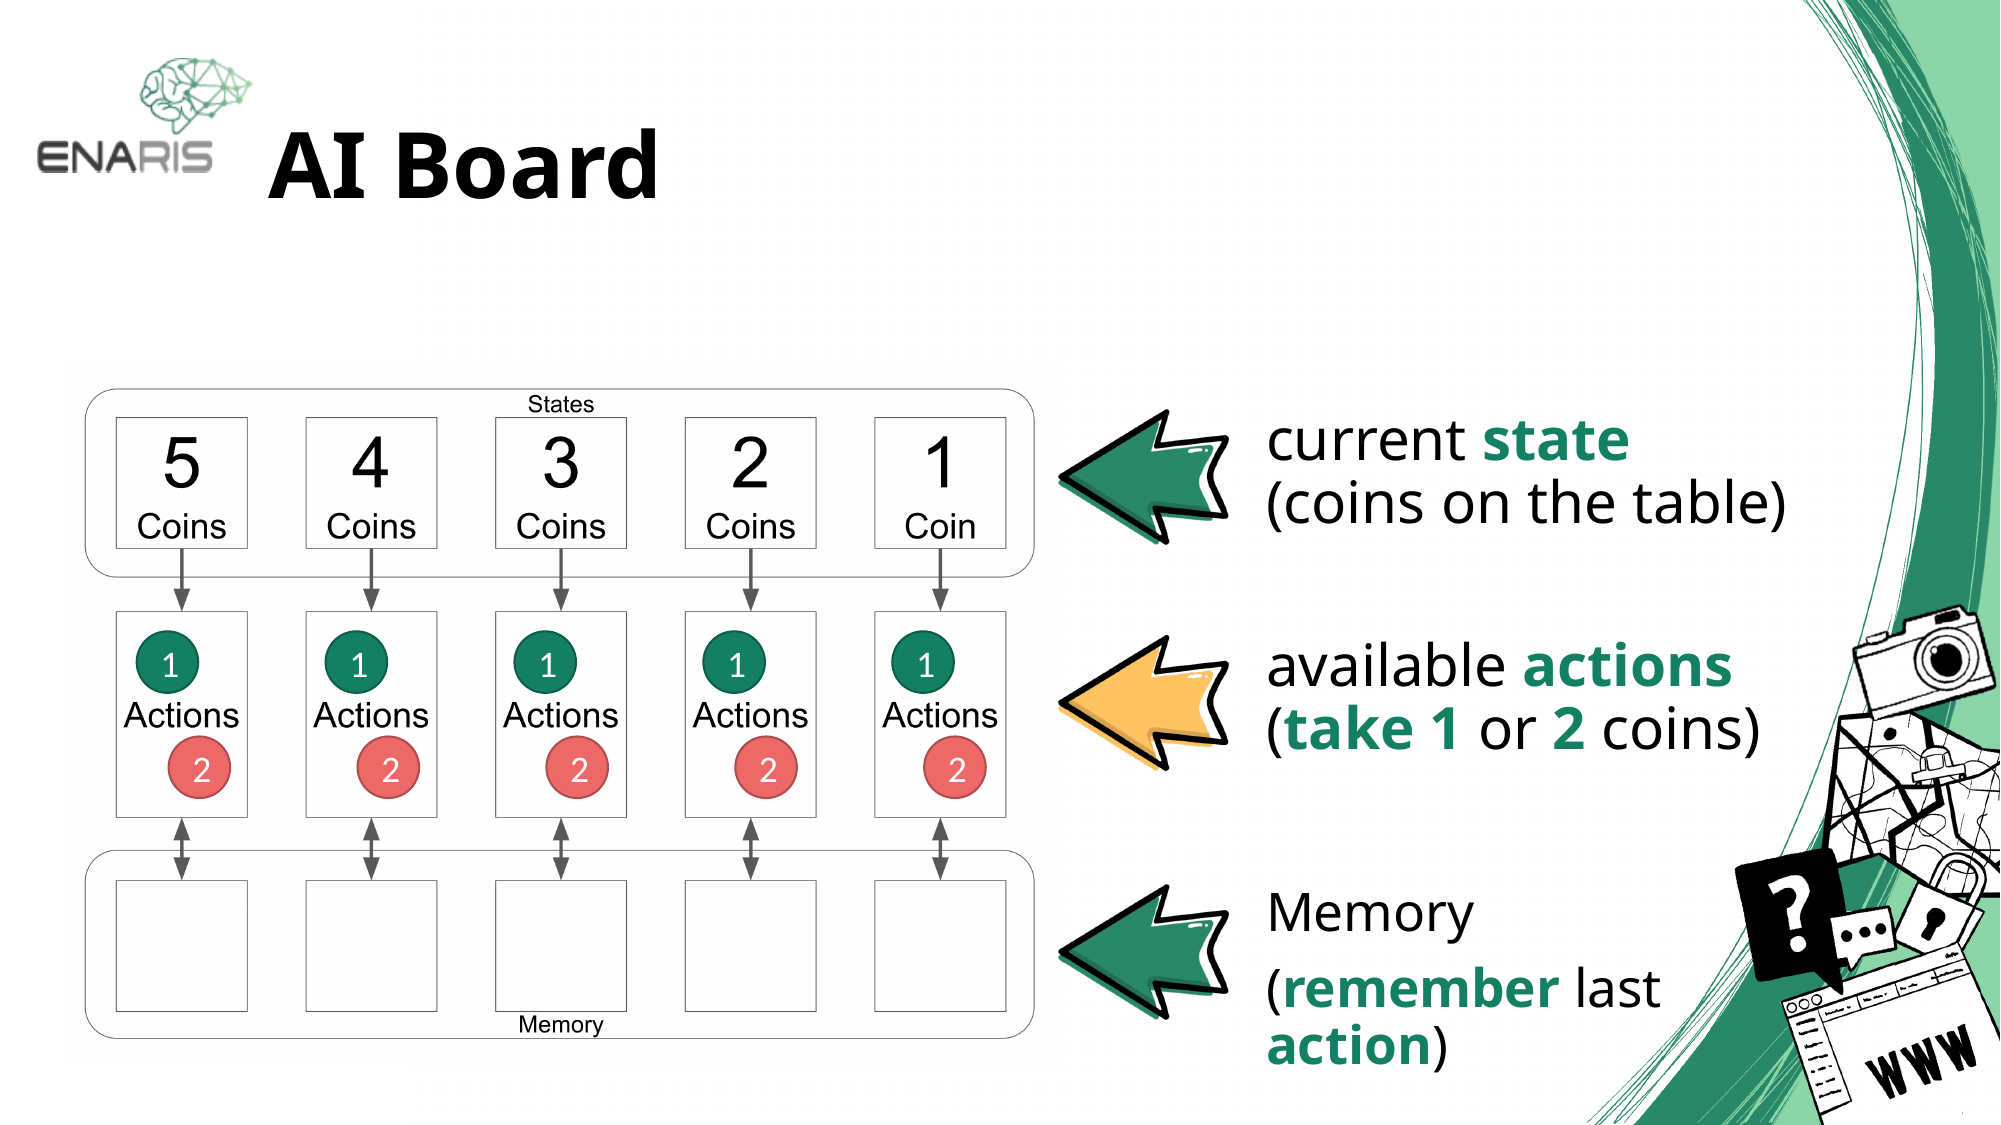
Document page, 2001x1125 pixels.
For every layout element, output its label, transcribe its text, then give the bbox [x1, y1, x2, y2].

text_box Memory (remember last action) [1251, 878, 1682, 1085]
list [63, 361, 1059, 1066]
text_box current state (coins on the table) [1251, 403, 1863, 550]
picture [408, 0, 2000, 1125]
text_box available actions (take 1 or 2 coins) [1251, 628, 1863, 776]
title AI Board [253, 59, 1863, 278]
picture [37, 58, 254, 173]
